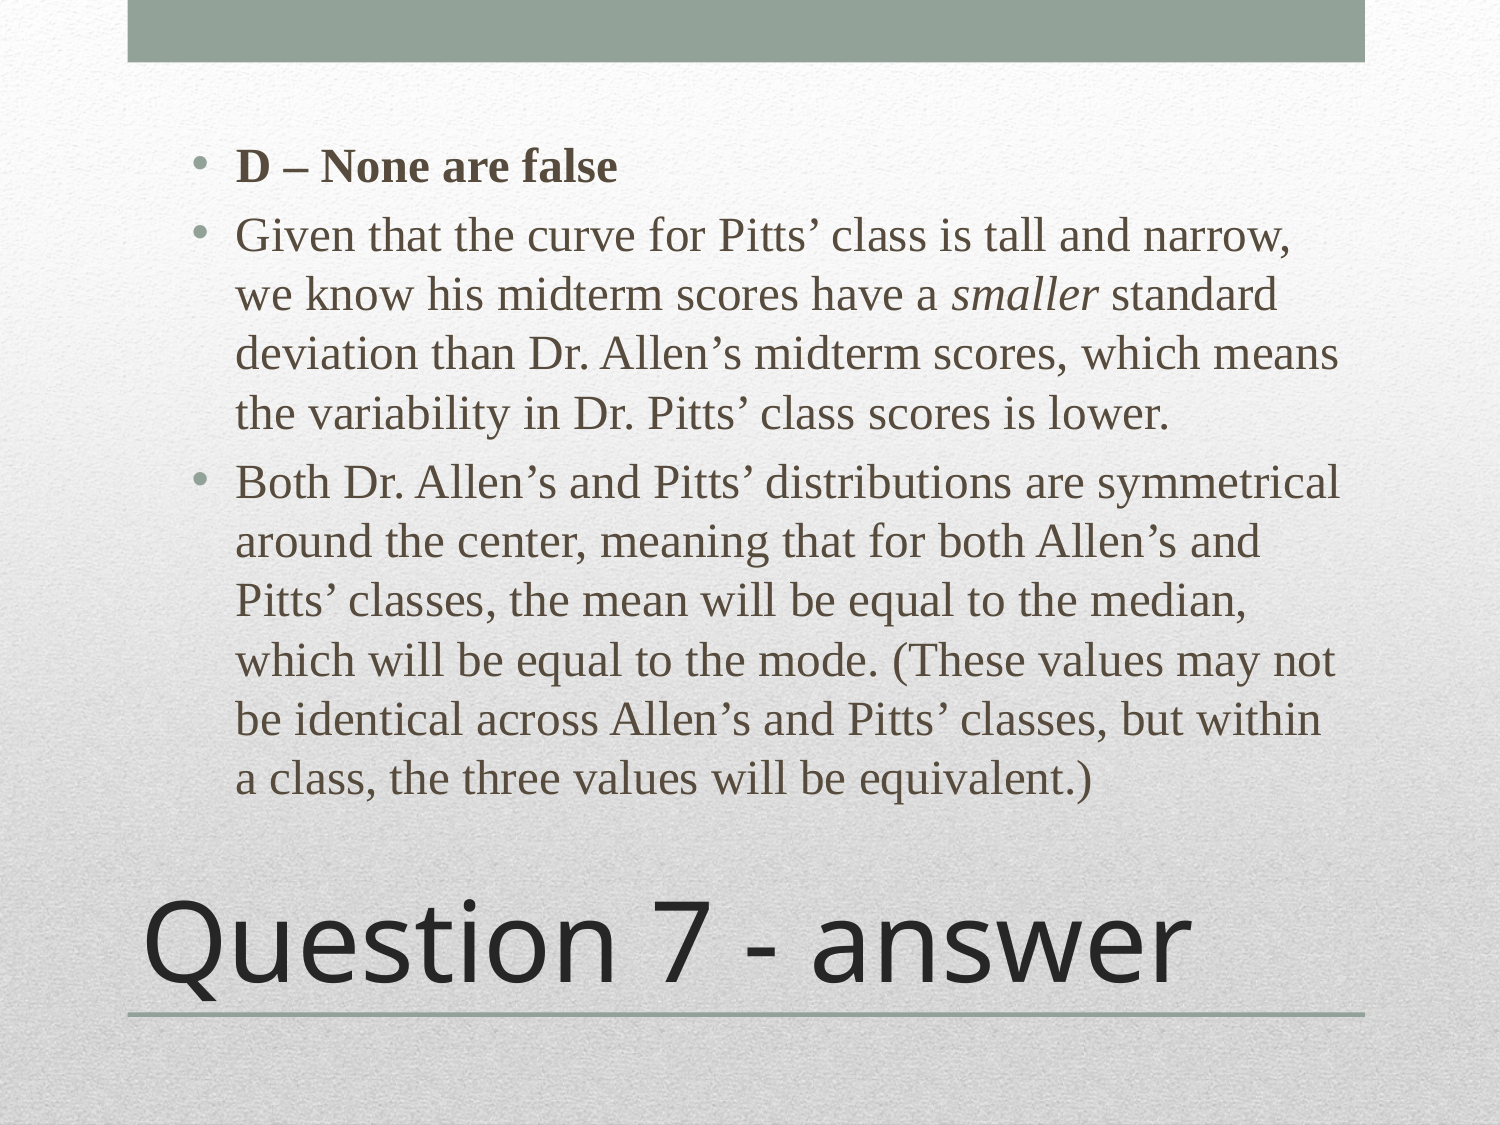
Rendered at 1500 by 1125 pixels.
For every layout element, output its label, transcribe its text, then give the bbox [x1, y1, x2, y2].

list D – None are false Given that the curve for Pitts’ class is tall and narrow, we know his midterm scores have a smaller standard deviation than Dr. Allen’s midterm scores, which means the variability in Dr. Pitts’ class scores is lower. Both Dr. Allen’s and Pitts’ distributions are symmetrical around the center, meaning that for both Allen’s and Pitts’ classes, the mean will be equal to the median, which will be equal to the mode. (These values may not be identical across Allen’s and Pitts’ classes, but within a class, the three values will be equivalent.) [125, 112, 1363, 825]
title Question 7 - answer [125, 825, 1238, 1013]
